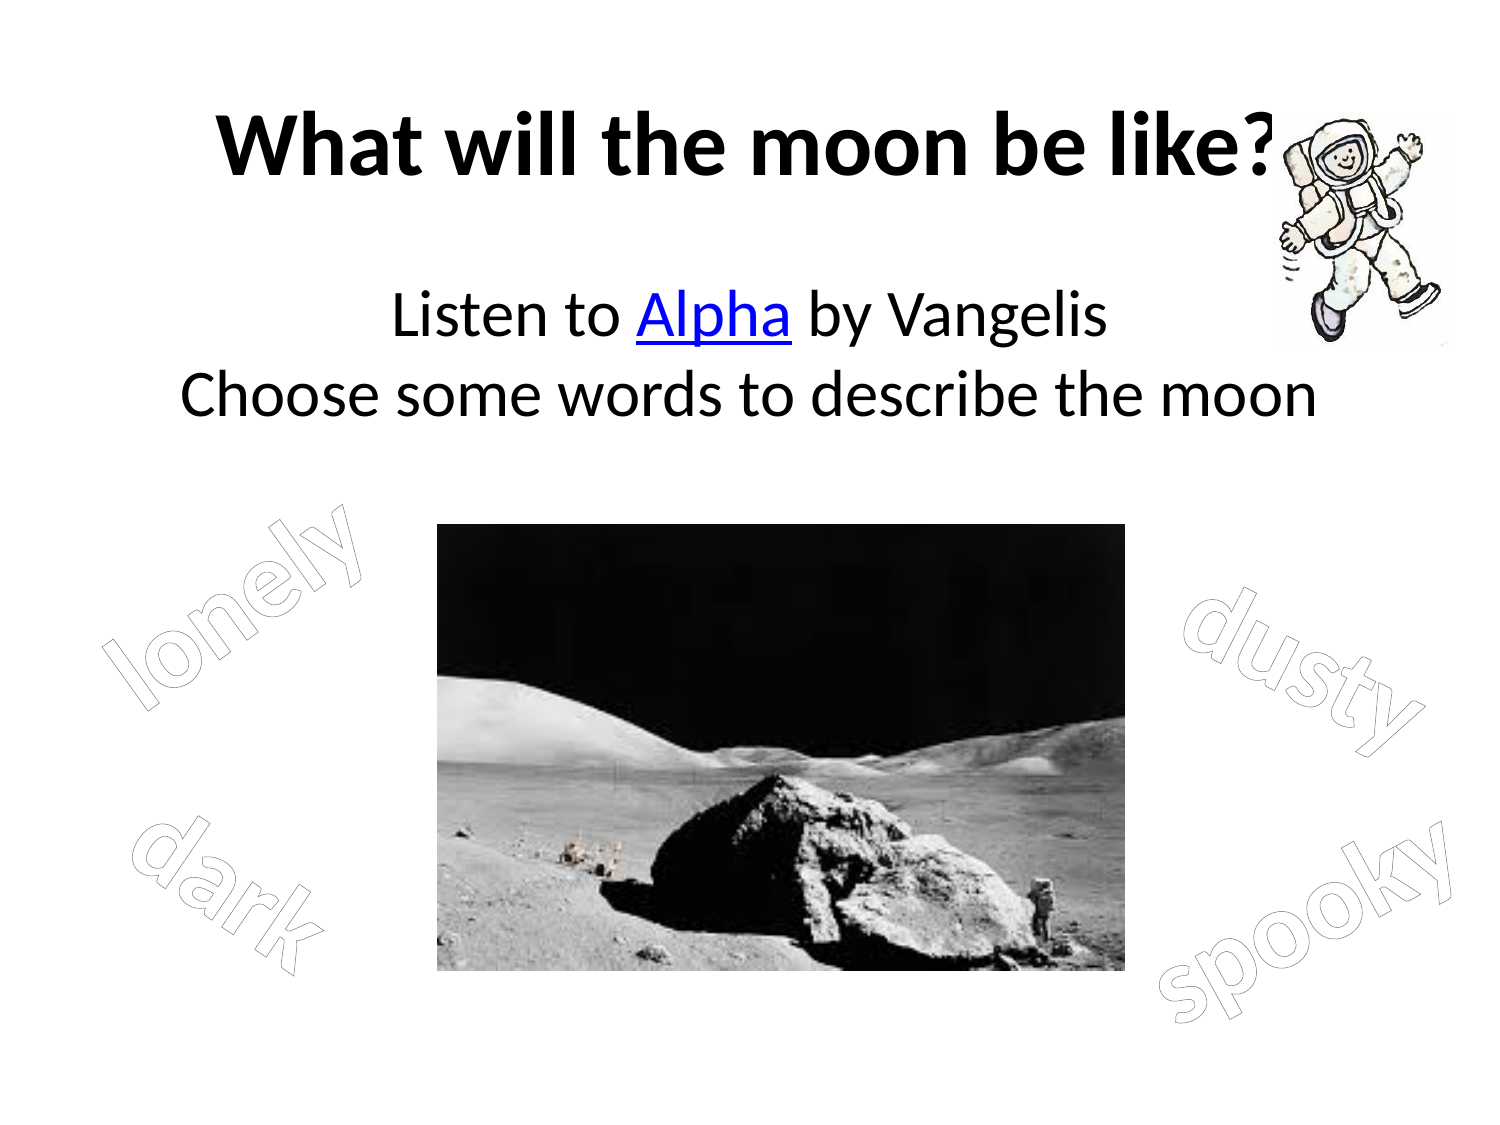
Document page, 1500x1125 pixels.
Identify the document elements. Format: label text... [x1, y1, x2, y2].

text_box dusty [1169, 525, 1470, 779]
title What will the moon be like? [75, 45, 1425, 233]
text_box spooky [1148, 755, 1496, 1063]
text_box lonely [60, 441, 405, 749]
text_box dark [91, 750, 375, 1011]
picture [437, 524, 1126, 972]
list Listen to Alpha by Vangelis Choose some words to describe the moon [75, 262, 1425, 1005]
picture [1271, 112, 1452, 346]
